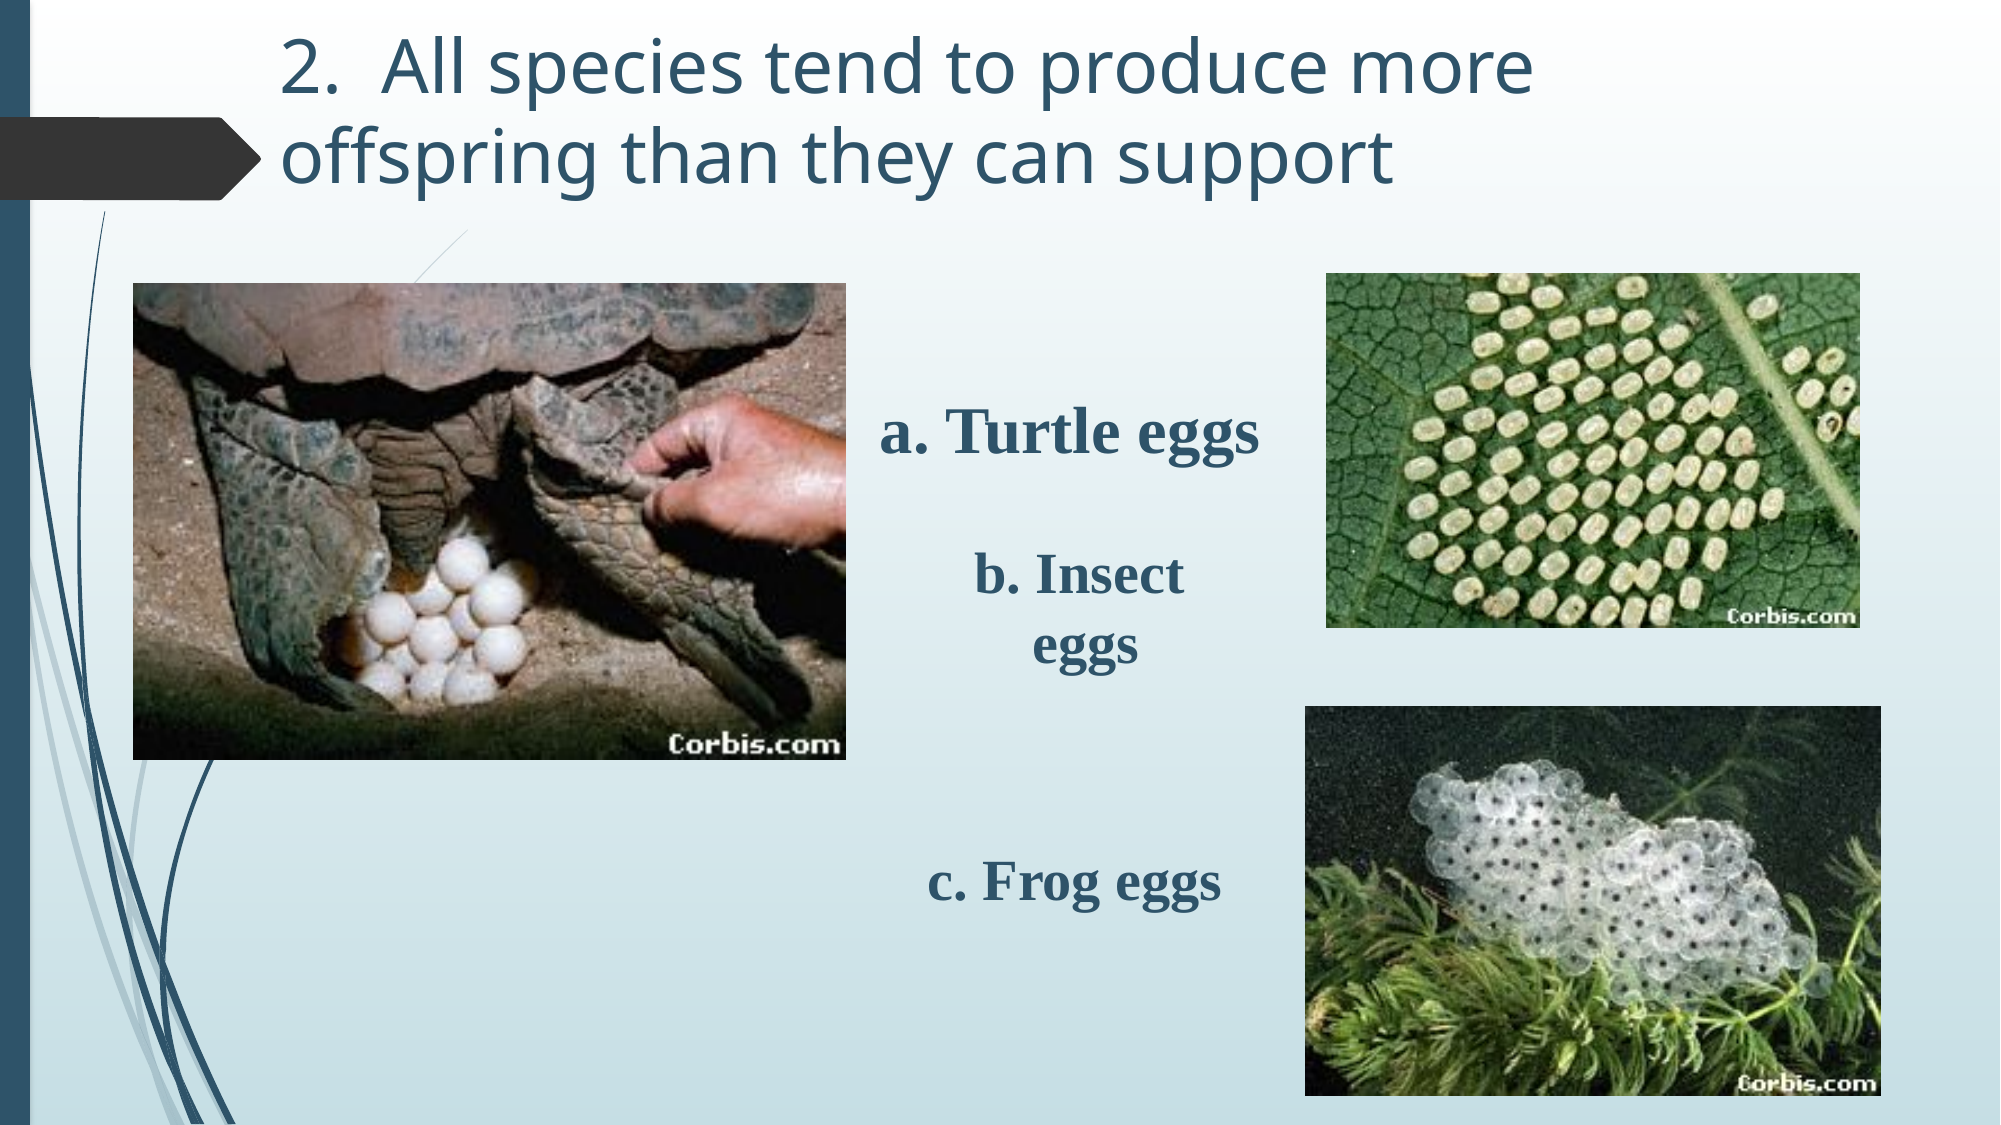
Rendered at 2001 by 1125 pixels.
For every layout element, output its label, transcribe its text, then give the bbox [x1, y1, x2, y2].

title 2. All species tend to produce more offspring than they can support [264, 11, 1727, 222]
text_box b. Insect eggs [959, 527, 1360, 683]
picture [133, 283, 847, 760]
text_box c. Frog eggs [913, 834, 1238, 920]
picture [1304, 706, 1881, 1096]
text_box a. Turtle eggs [865, 379, 1277, 475]
picture [1325, 272, 1860, 628]
